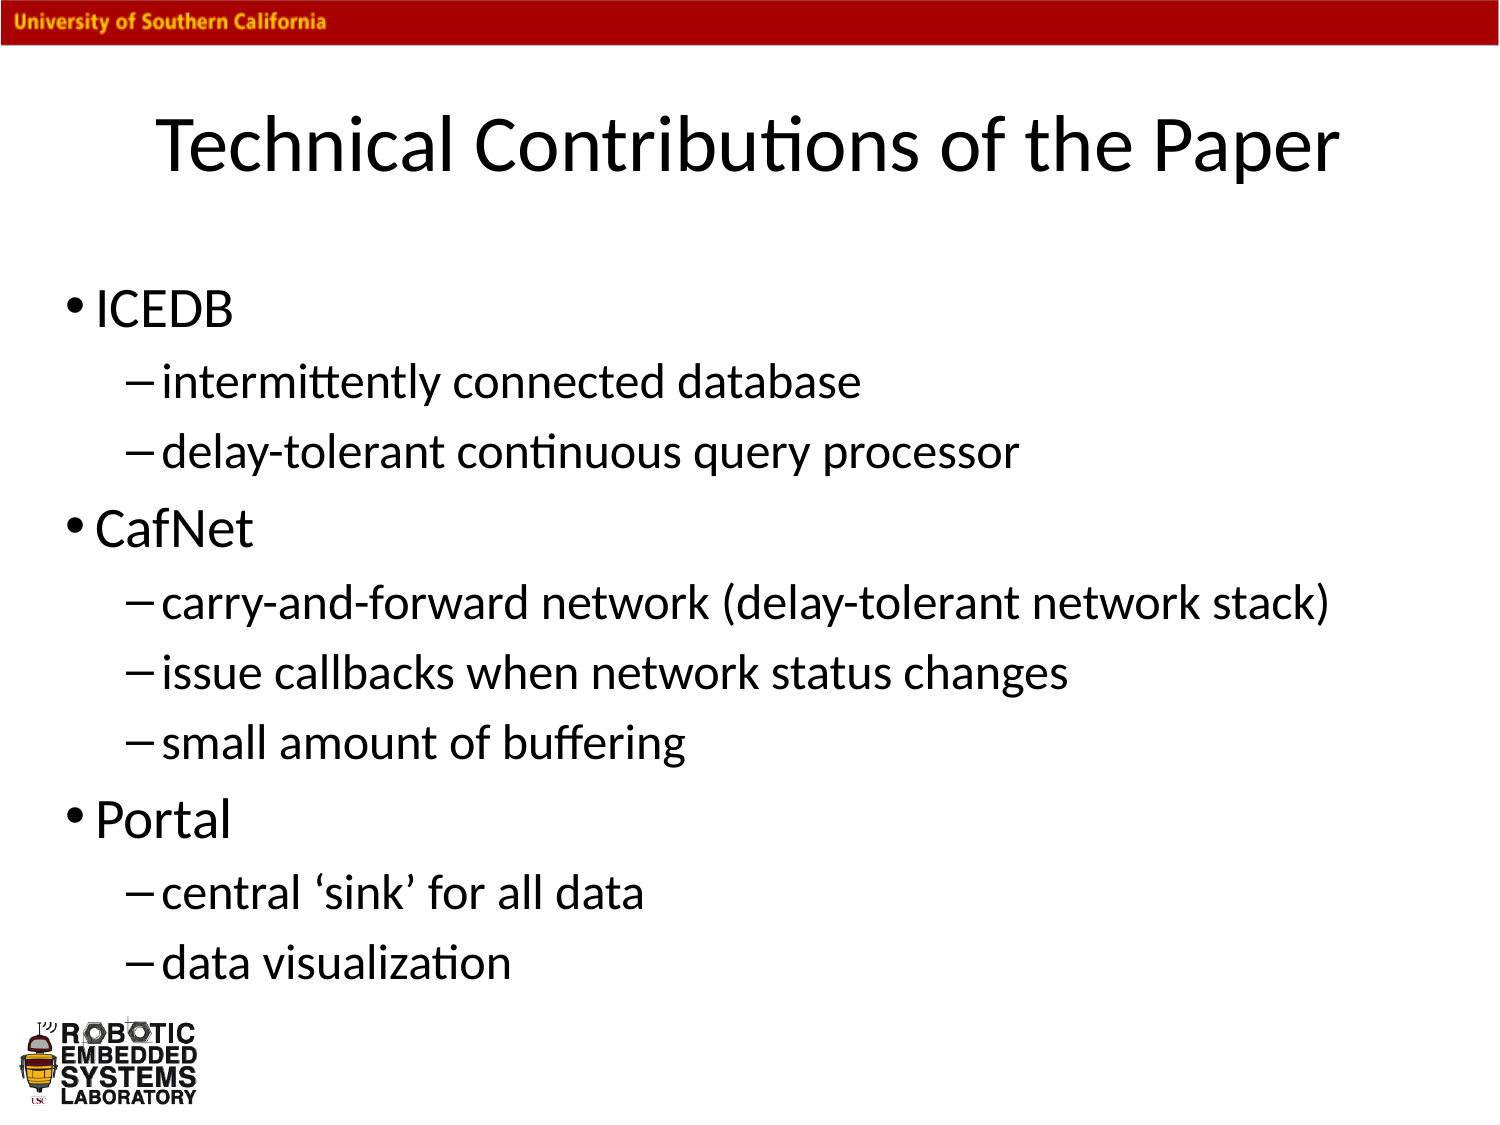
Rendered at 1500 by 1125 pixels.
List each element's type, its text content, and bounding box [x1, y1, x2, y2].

title Technical Contributions of the Paper [75, 45, 1425, 233]
picture [1, 0, 1500, 51]
list ICEDB intermittently connected database delay-tolerant continuous query processor CafNet carry-and-forward network (delay-tolerant network stack) issue callbacks when network status changes small amount of buffering Portal central ‘sink’ for all data data visualization [50, 262, 1463, 1005]
picture [0, 1004, 214, 1125]
